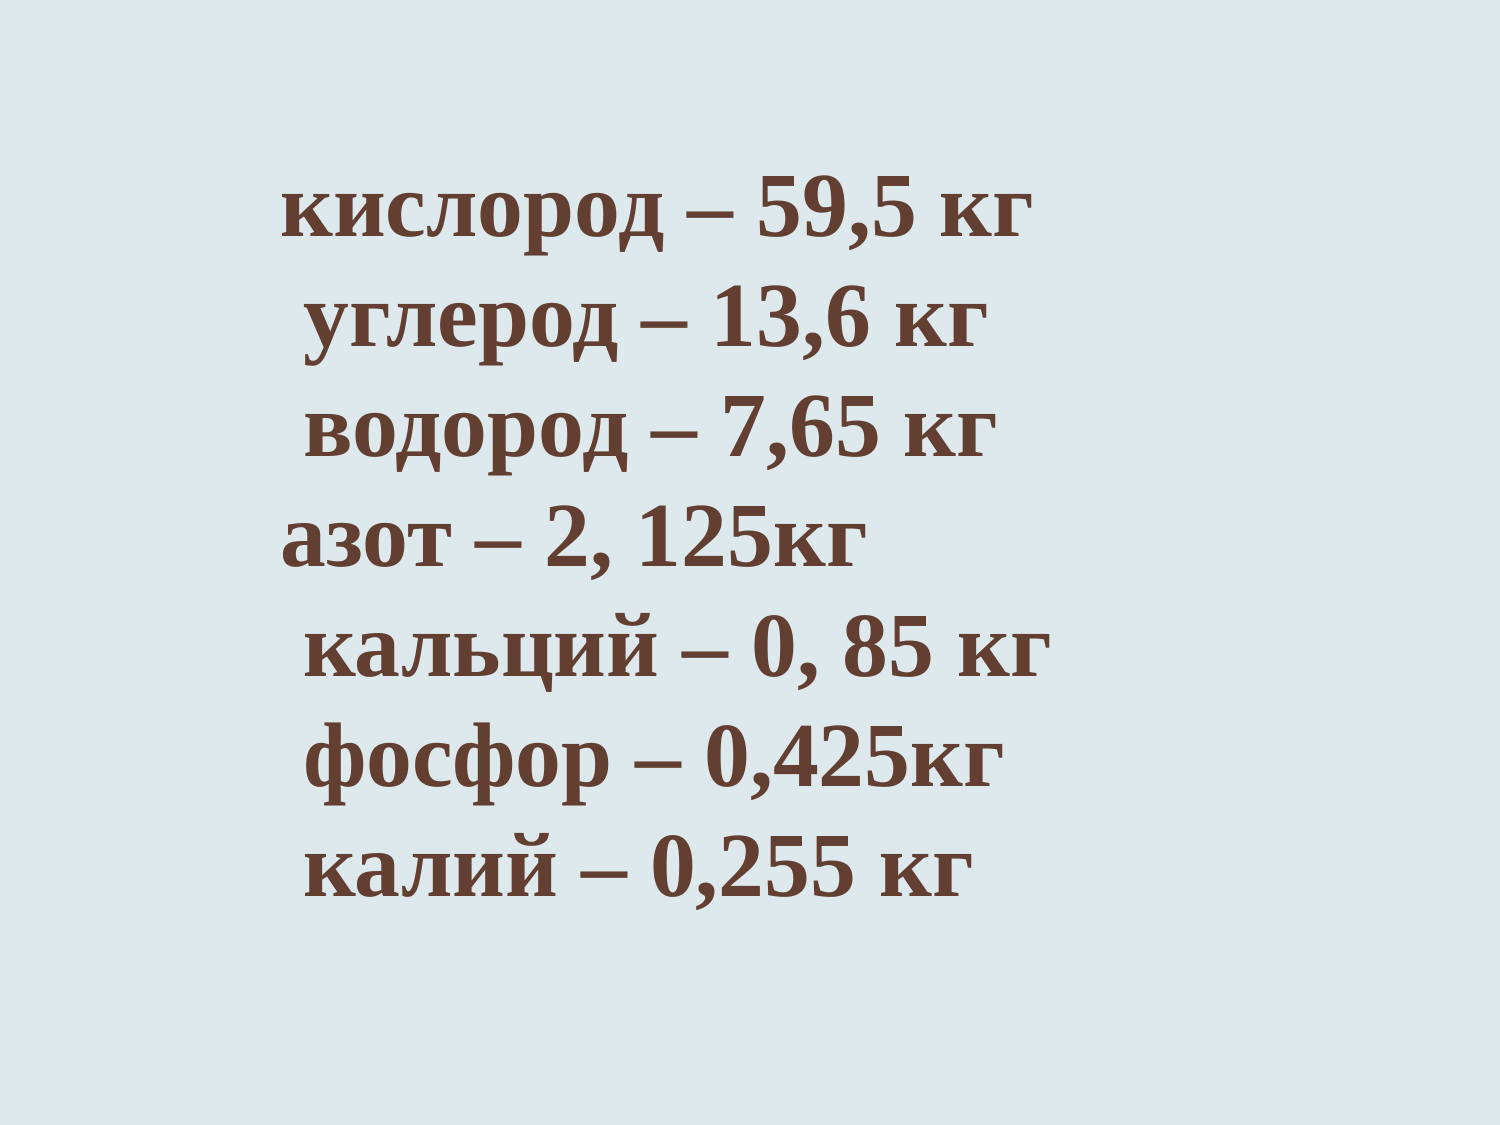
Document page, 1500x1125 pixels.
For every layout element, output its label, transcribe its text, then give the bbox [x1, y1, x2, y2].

text_box кислород – 59,5 кг углерод – 13,6 кг водород – 7,65 кг азот – 2, 125кг кальций – 0, 85 кг фосфор – 0,425кг калий – 0,255 кг [265, 137, 1376, 922]
